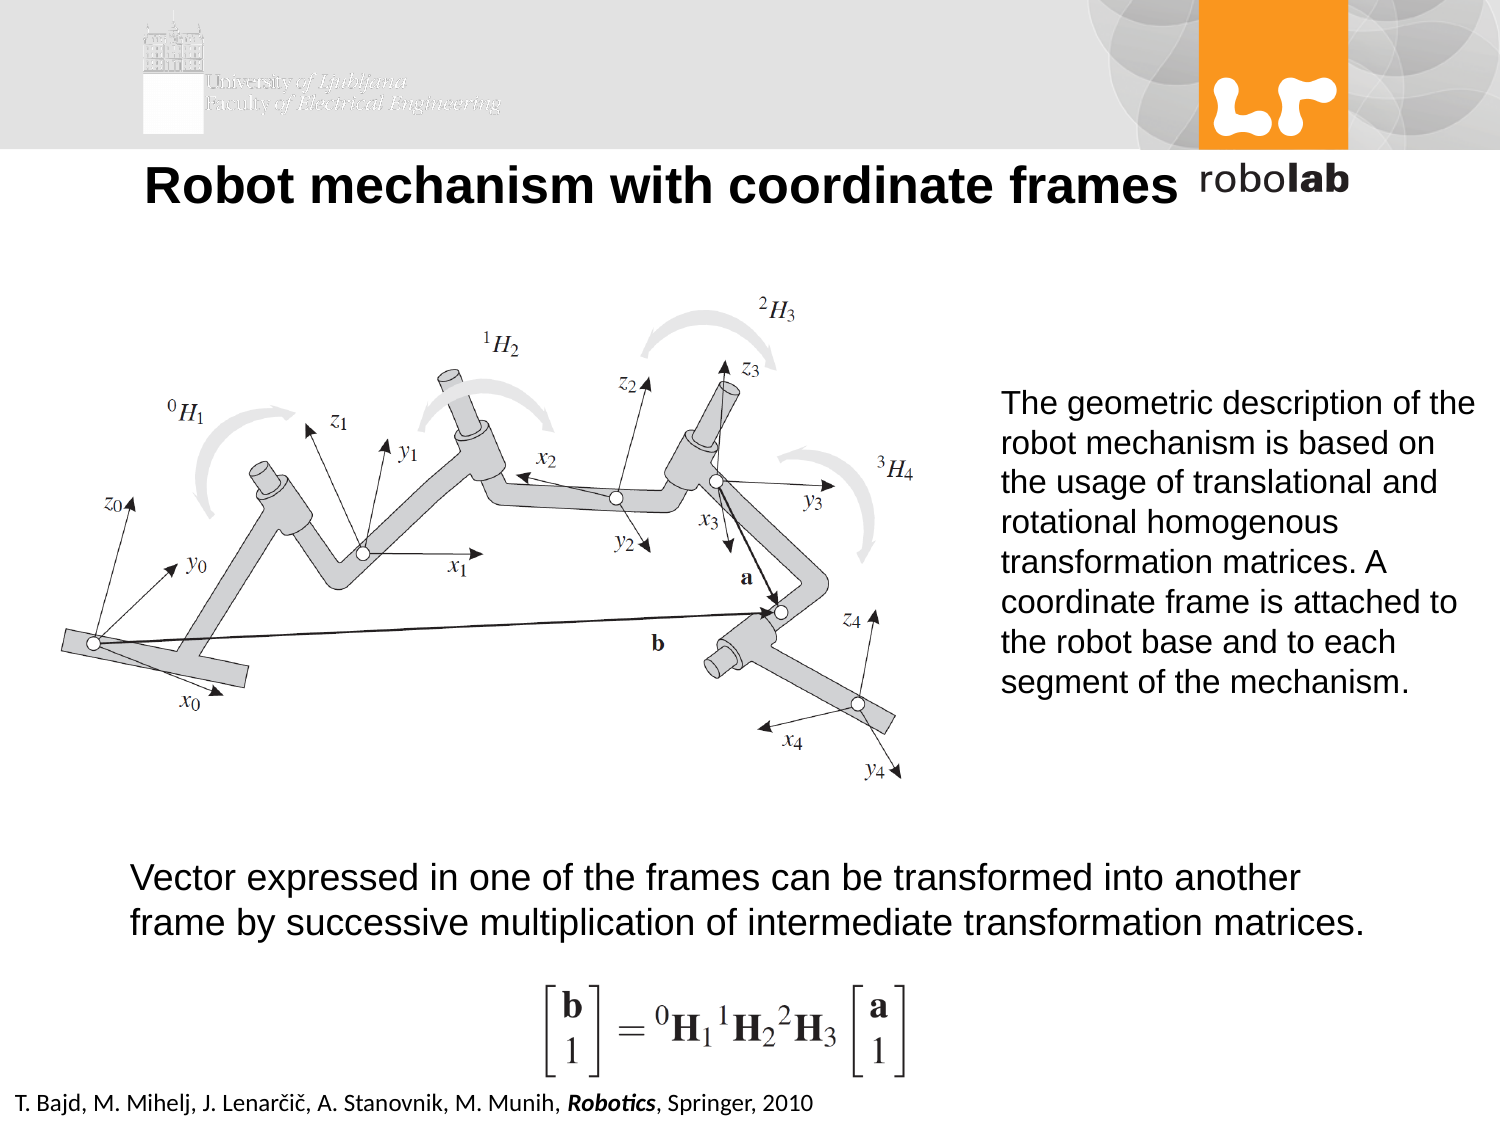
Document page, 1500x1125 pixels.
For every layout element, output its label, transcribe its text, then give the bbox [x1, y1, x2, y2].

text_box The geometric description of the robot mechanism is based on the usage of translational and rotational homogenous transformation matrices. A coordinate frame is attached to the robot base and to each segment of the mechanism. [986, 373, 1497, 708]
picture [998, 0, 1500, 196]
picture [143, 10, 501, 94]
picture [537, 975, 914, 1083]
text_box Vector expressed in one of the frames can be transformed into another frame by successive multiplication of intermediate transformation matrices. [115, 845, 1400, 951]
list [29, 278, 940, 799]
title Robot mechanism with coordinate frames [129, 94, 1311, 272]
